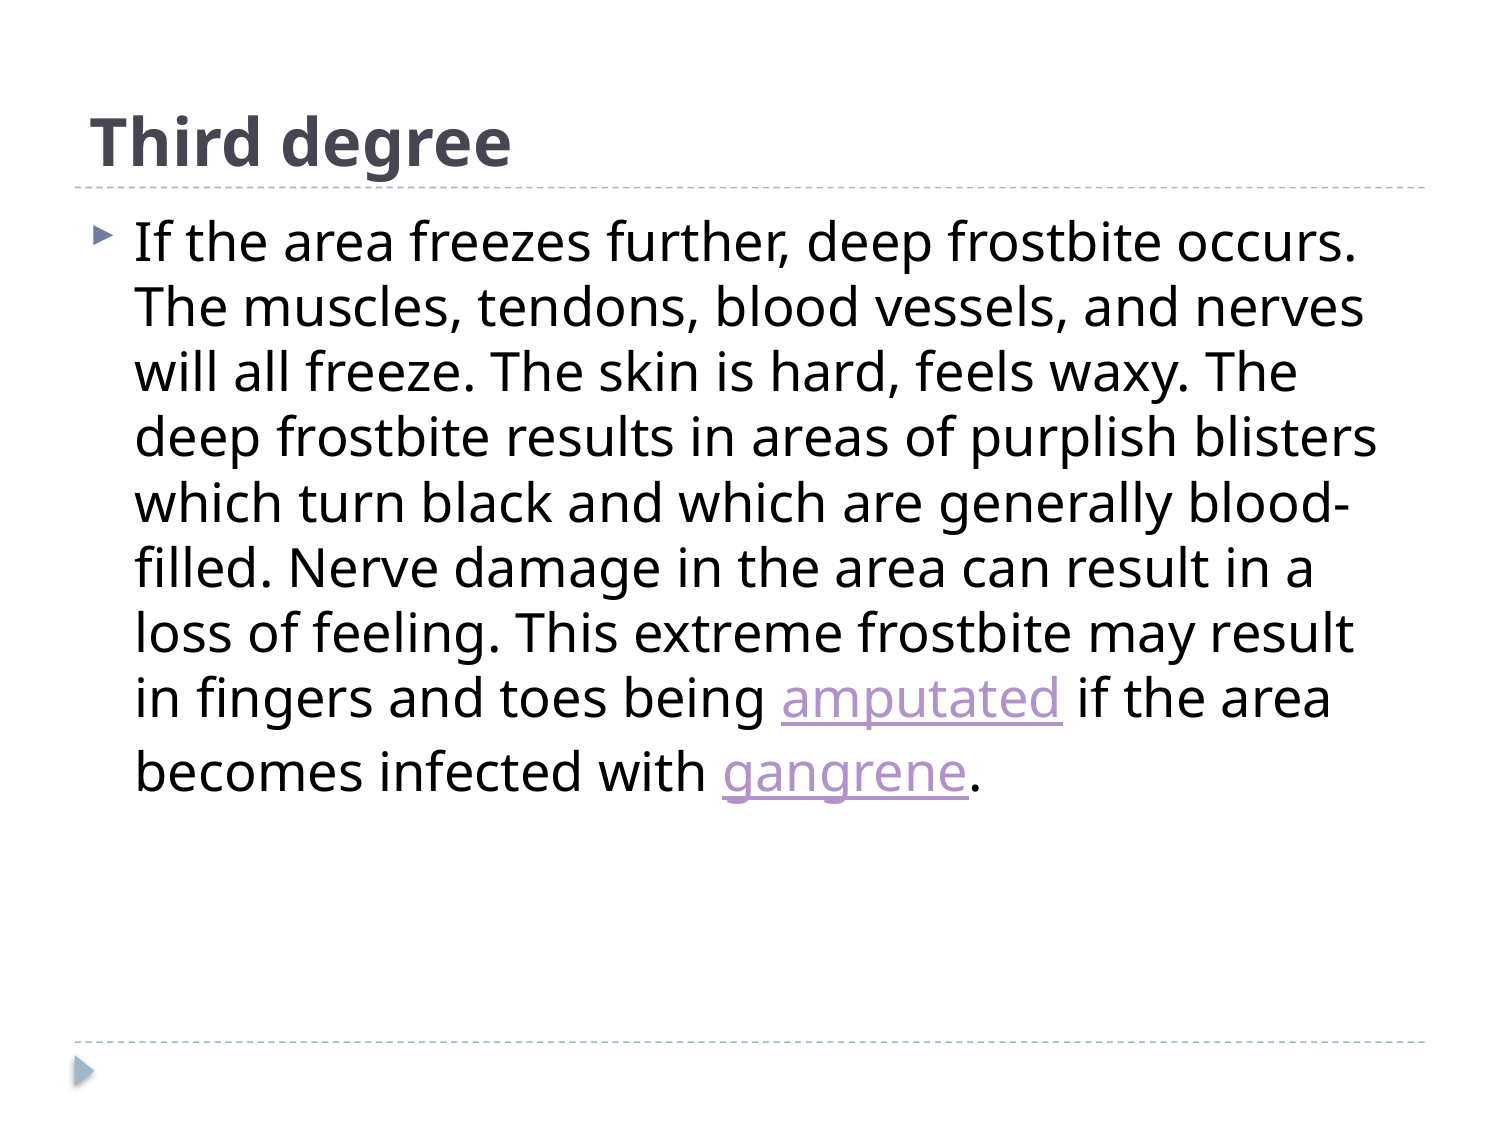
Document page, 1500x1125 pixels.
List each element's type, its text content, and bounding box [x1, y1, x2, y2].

title Third degree [75, 24, 1425, 188]
list If the area freezes further, deep frostbite occurs. The muscles, tendons, blood vessels, and nerves will all freeze. The skin is hard, feels waxy. The deep frostbite results in areas of purplish blisters which turn black and which are generally blood-filled. Nerve damage in the area can result in a loss of feeling. This extreme frostbite may result in fingers and toes being amputated if the area becomes infected with gangrene. [75, 200, 1425, 1010]
